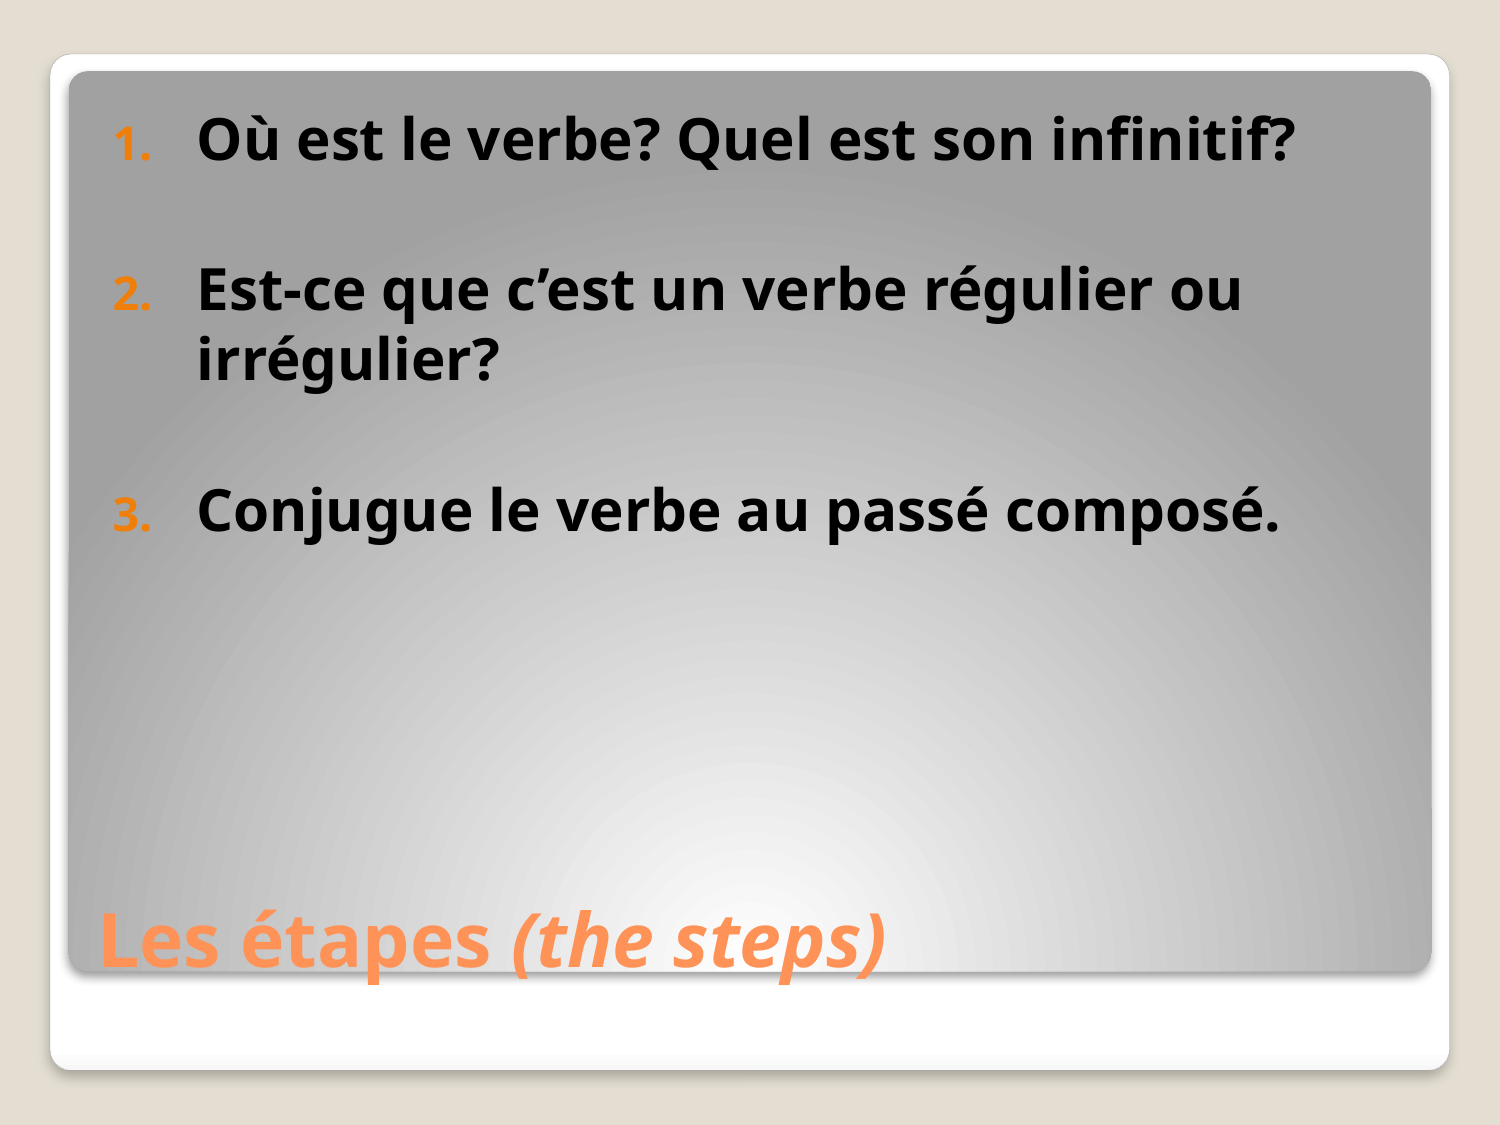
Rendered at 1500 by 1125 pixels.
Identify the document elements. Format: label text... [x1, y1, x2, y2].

title Les étapes (the steps) [82, 817, 1425, 990]
list Où est le verbe? Quel est son infinitif? Est-ce que c’est un verbe régulier ou irrégulier? Conjugue le verbe au passé composé. [82, 86, 1425, 774]
